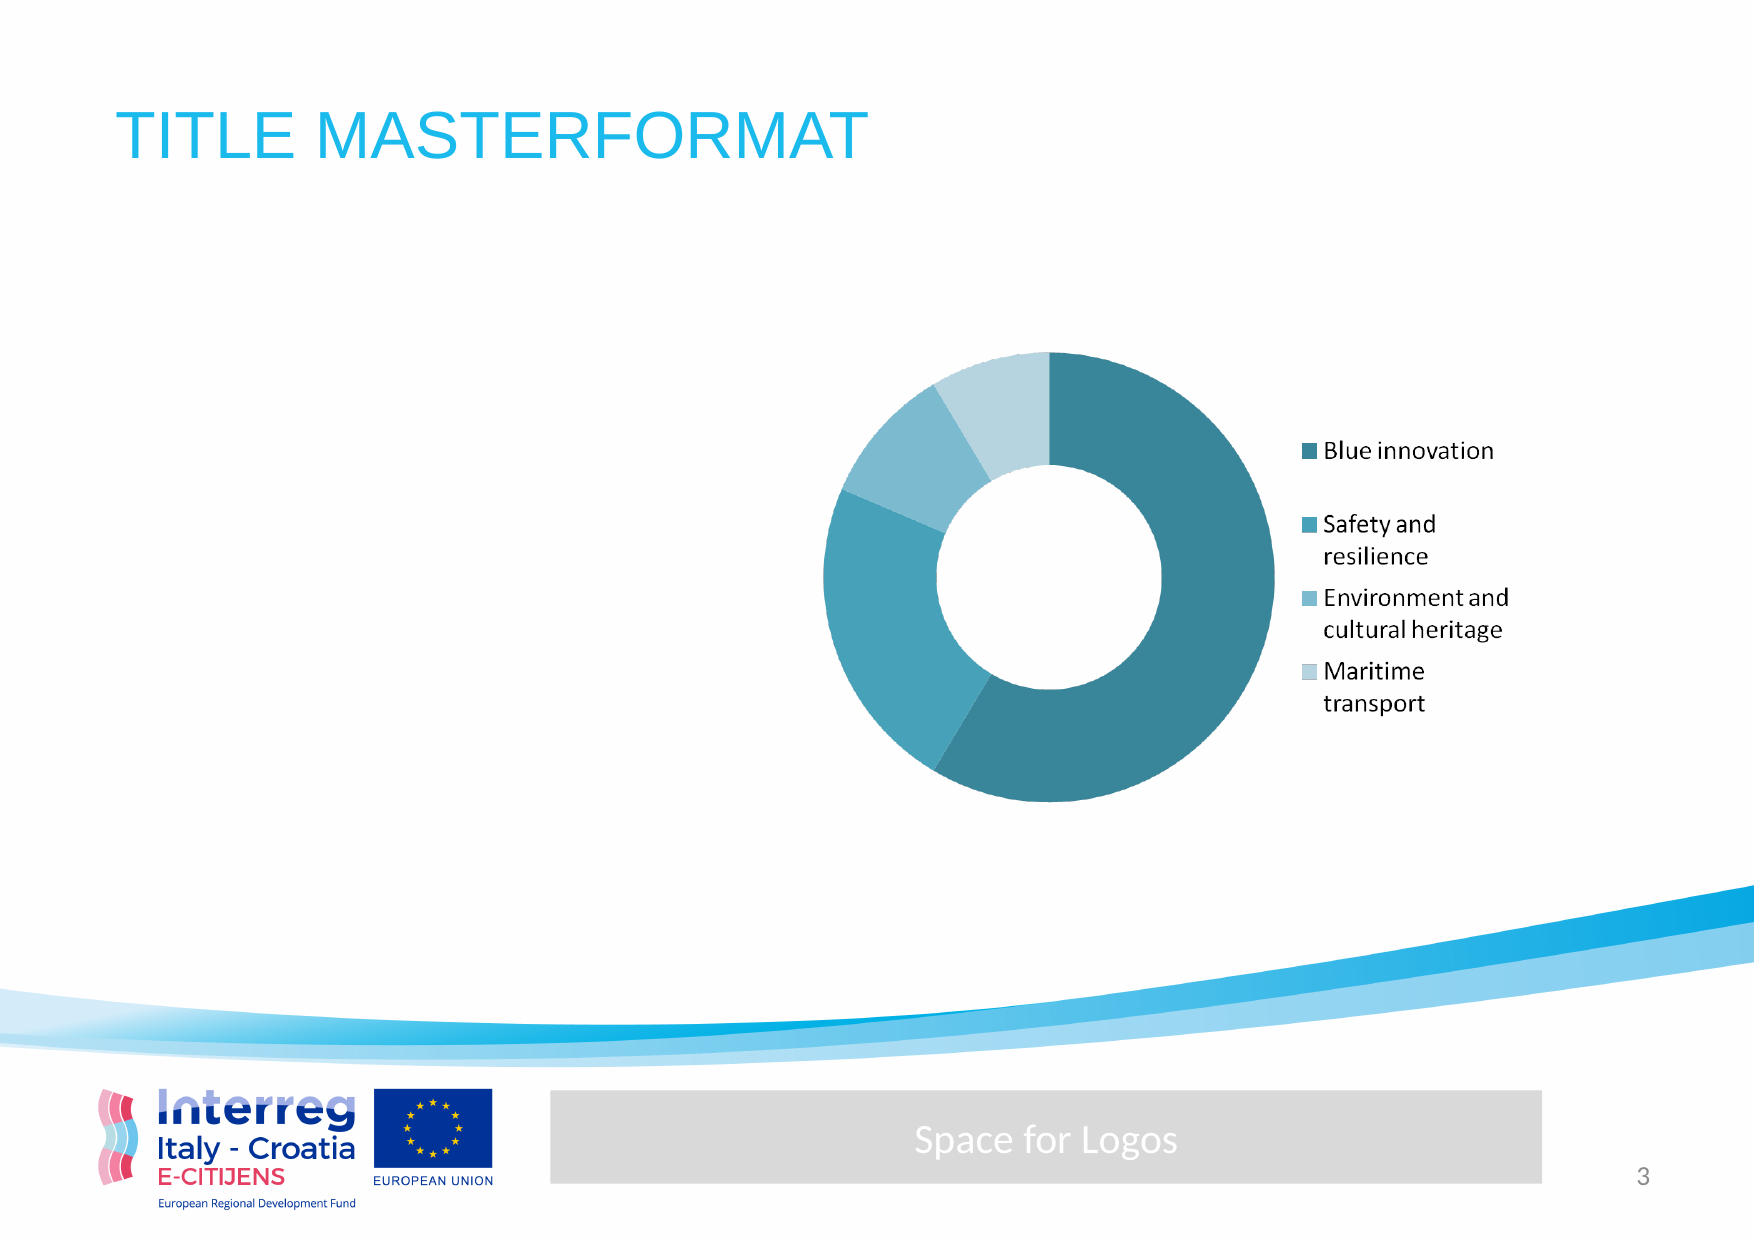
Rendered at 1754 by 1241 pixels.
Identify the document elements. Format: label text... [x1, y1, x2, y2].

picture [0, 0, 1754, 1241]
slide_number 3 [1607, 1141, 1666, 1208]
text_box Space for Logos [549, 1089, 1543, 1185]
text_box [801, 315, 1530, 839]
text_box TITLE MASTERFORMAT [97, 83, 1656, 181]
